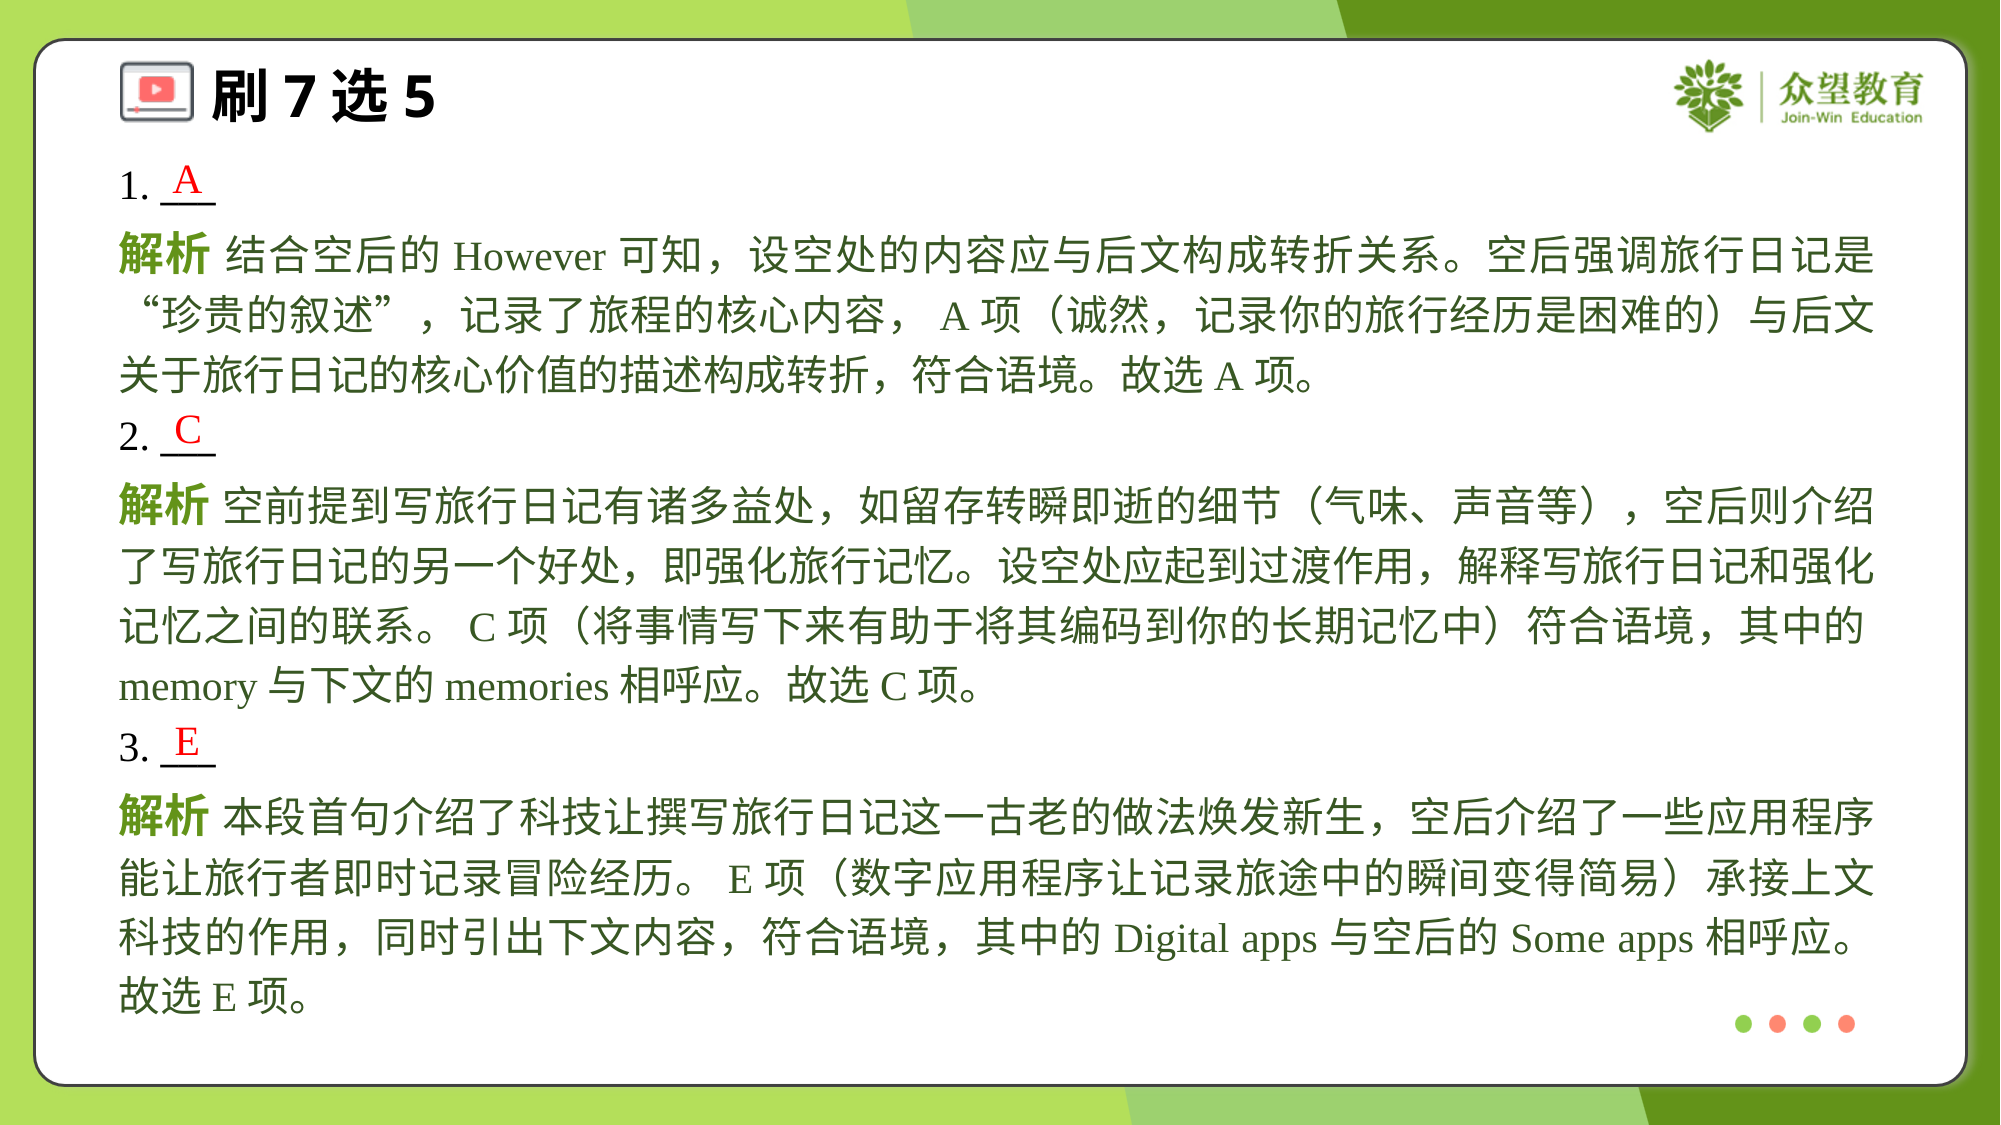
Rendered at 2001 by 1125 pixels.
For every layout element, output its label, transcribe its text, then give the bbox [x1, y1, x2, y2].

text_box 2. ___ [118, 398, 1876, 454]
text_box A [167, 142, 208, 198]
text_box 3. ___ [118, 710, 1876, 765]
text_box 解析 结合空后的However可知，设空处的内容应与后文构成转折关系。空后强调旅行日记是“珍贵的叙述”，记录了旅程的核心内容，A项（诚然，记录你的旅行经历是困难的）与后文关于旅行日记的核心价值的描述构成转折，符合语境。故选A项。 [118, 214, 1876, 394]
text_box 解析 空前提到写旅行日记有诸多益处，如留存转瞬即逝的细节（气味、声音等），空后则介绍了写旅行日记的另一个好处，即强化旅行记忆。设空处应起到过渡作用，解释写旅行日记和强化记忆之间的联系。C项（将事情写下来有助于将其编码到你的长期记忆中）符合语境，其中的memory与下文的memories相呼应。故选C项。 [118, 465, 1876, 704]
picture [0, 0, 2000, 1125]
text_box C [169, 392, 207, 448]
text_box 1. ___ [118, 148, 1876, 204]
text_box 解析 本段首句介绍了科技让撰写旅行日记这一古老的做法焕发新生，空后介绍了一些应用程序能让旅行者即时记录冒险经历。E项（数字应用程序让记录旅途中的瞬间变得简易）承接上文科技的作用，同时引出下文内容，符合语境，其中的Digital apps与空后的Some apps相呼应。故选E项。 [118, 776, 1876, 1016]
text_box E [169, 703, 205, 760]
